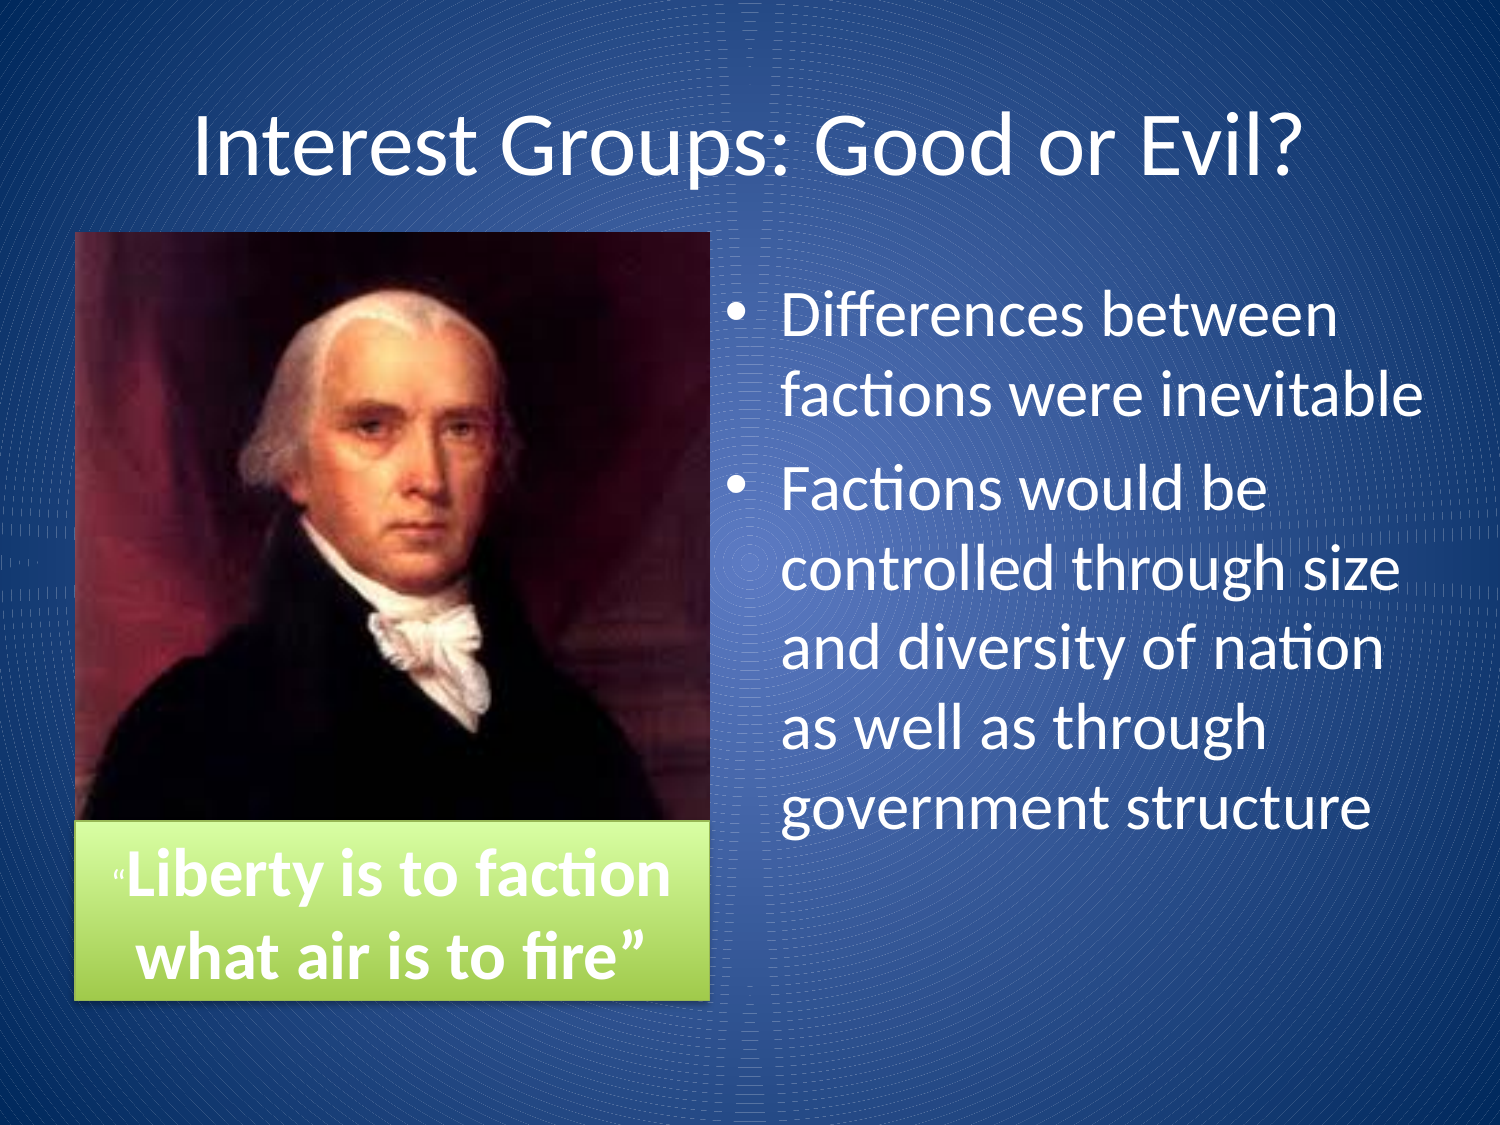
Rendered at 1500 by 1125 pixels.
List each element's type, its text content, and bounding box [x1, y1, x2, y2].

picture [74, 232, 710, 822]
text_box “Liberty is to faction what air is to fire” [74, 828, 710, 1001]
title Interest Groups: Good or Evil? [75, 45, 1425, 233]
list Differences between factions were inevitable Factions would be controlled through size and diversity of nation as well as through government structure [712, 262, 1466, 1005]
